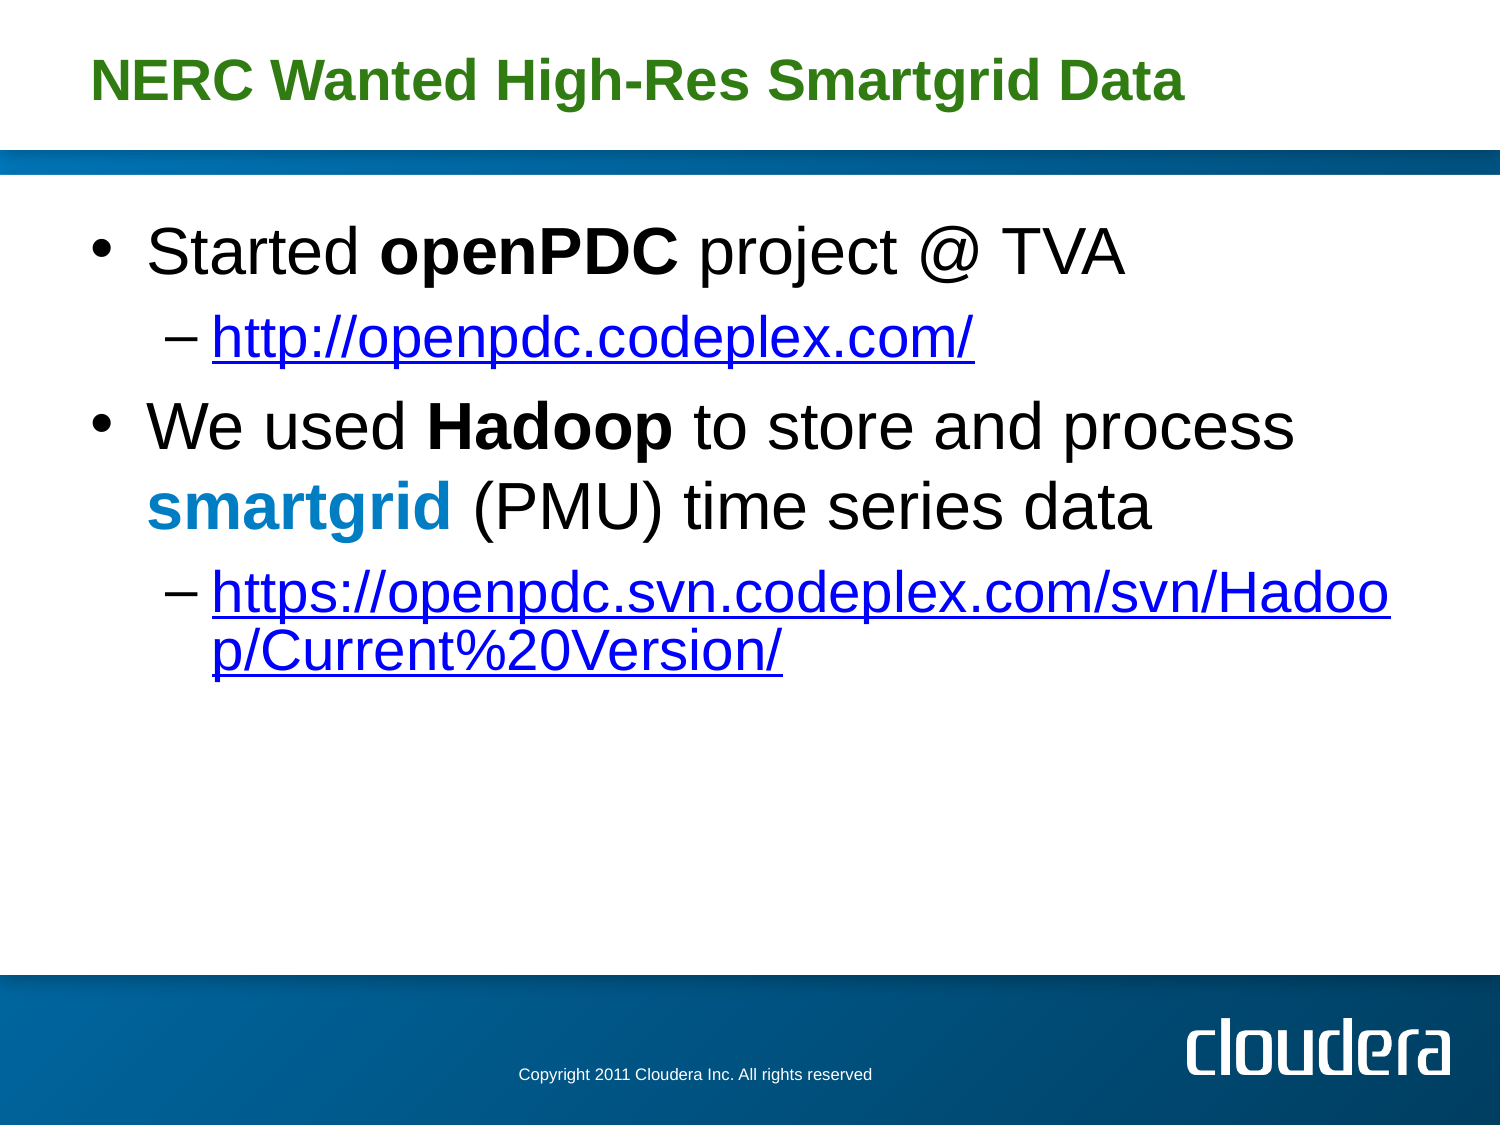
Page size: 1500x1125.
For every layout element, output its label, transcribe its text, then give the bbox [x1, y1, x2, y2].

picture [1187, 1018, 1450, 1075]
footer Copyright 2011 Cloudera Inc. All rights reserved [404, 1053, 988, 1094]
list Started openPDC project @ TVA http://openpdc.codeplex.com/ We used Hadoop to store and process smartgrid (PMU) time series data https://openpdc.svn.codeplex.com/svn/Hadoop/Current%20Version/ [75, 200, 1425, 950]
title NERC Wanted High-Res Smartgrid Data [75, 24, 1425, 130]
